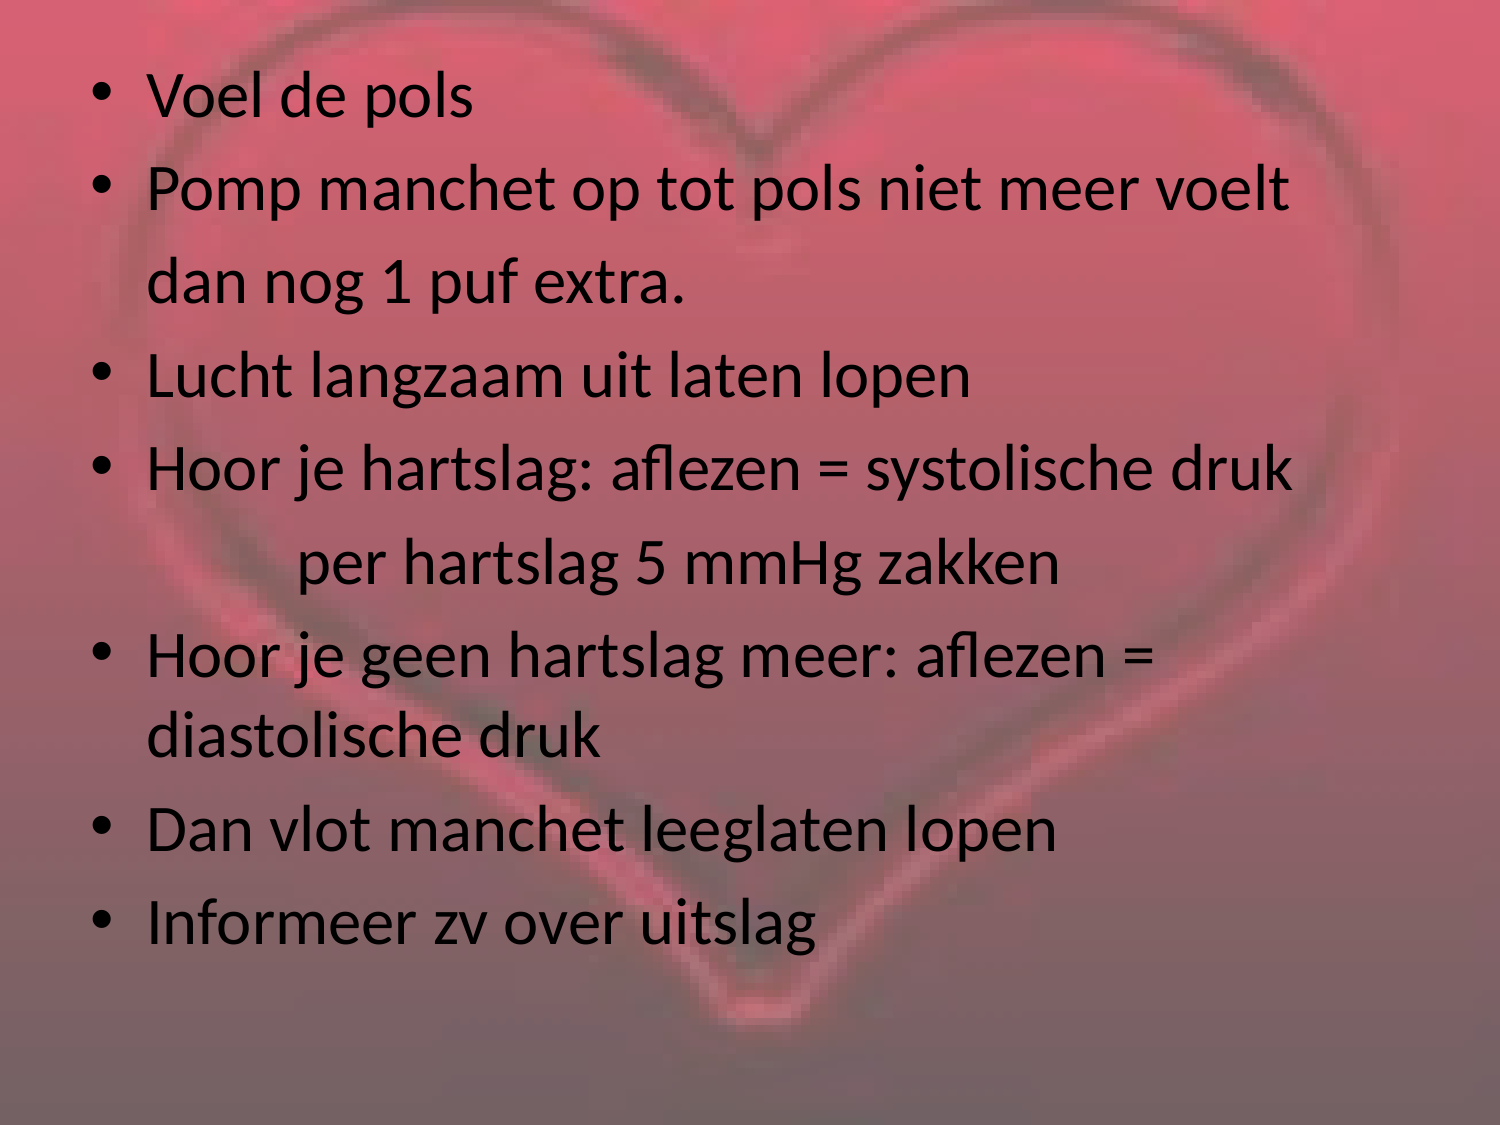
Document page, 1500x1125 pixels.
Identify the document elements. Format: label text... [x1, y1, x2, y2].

list Voel de pols Pomp manchet op tot pols niet meer voelt dan nog 1 puf extra. Lucht langzaam uit laten lopen Hoor je hartslag: aflezen = systolische druk per hartslag 5 mmHg zakken Hoor je geen hartslag meer: aflezen = diastolische druk Dan vlot manchet leeglaten lopen Informeer zv over uitslag [75, 42, 1425, 1005]
